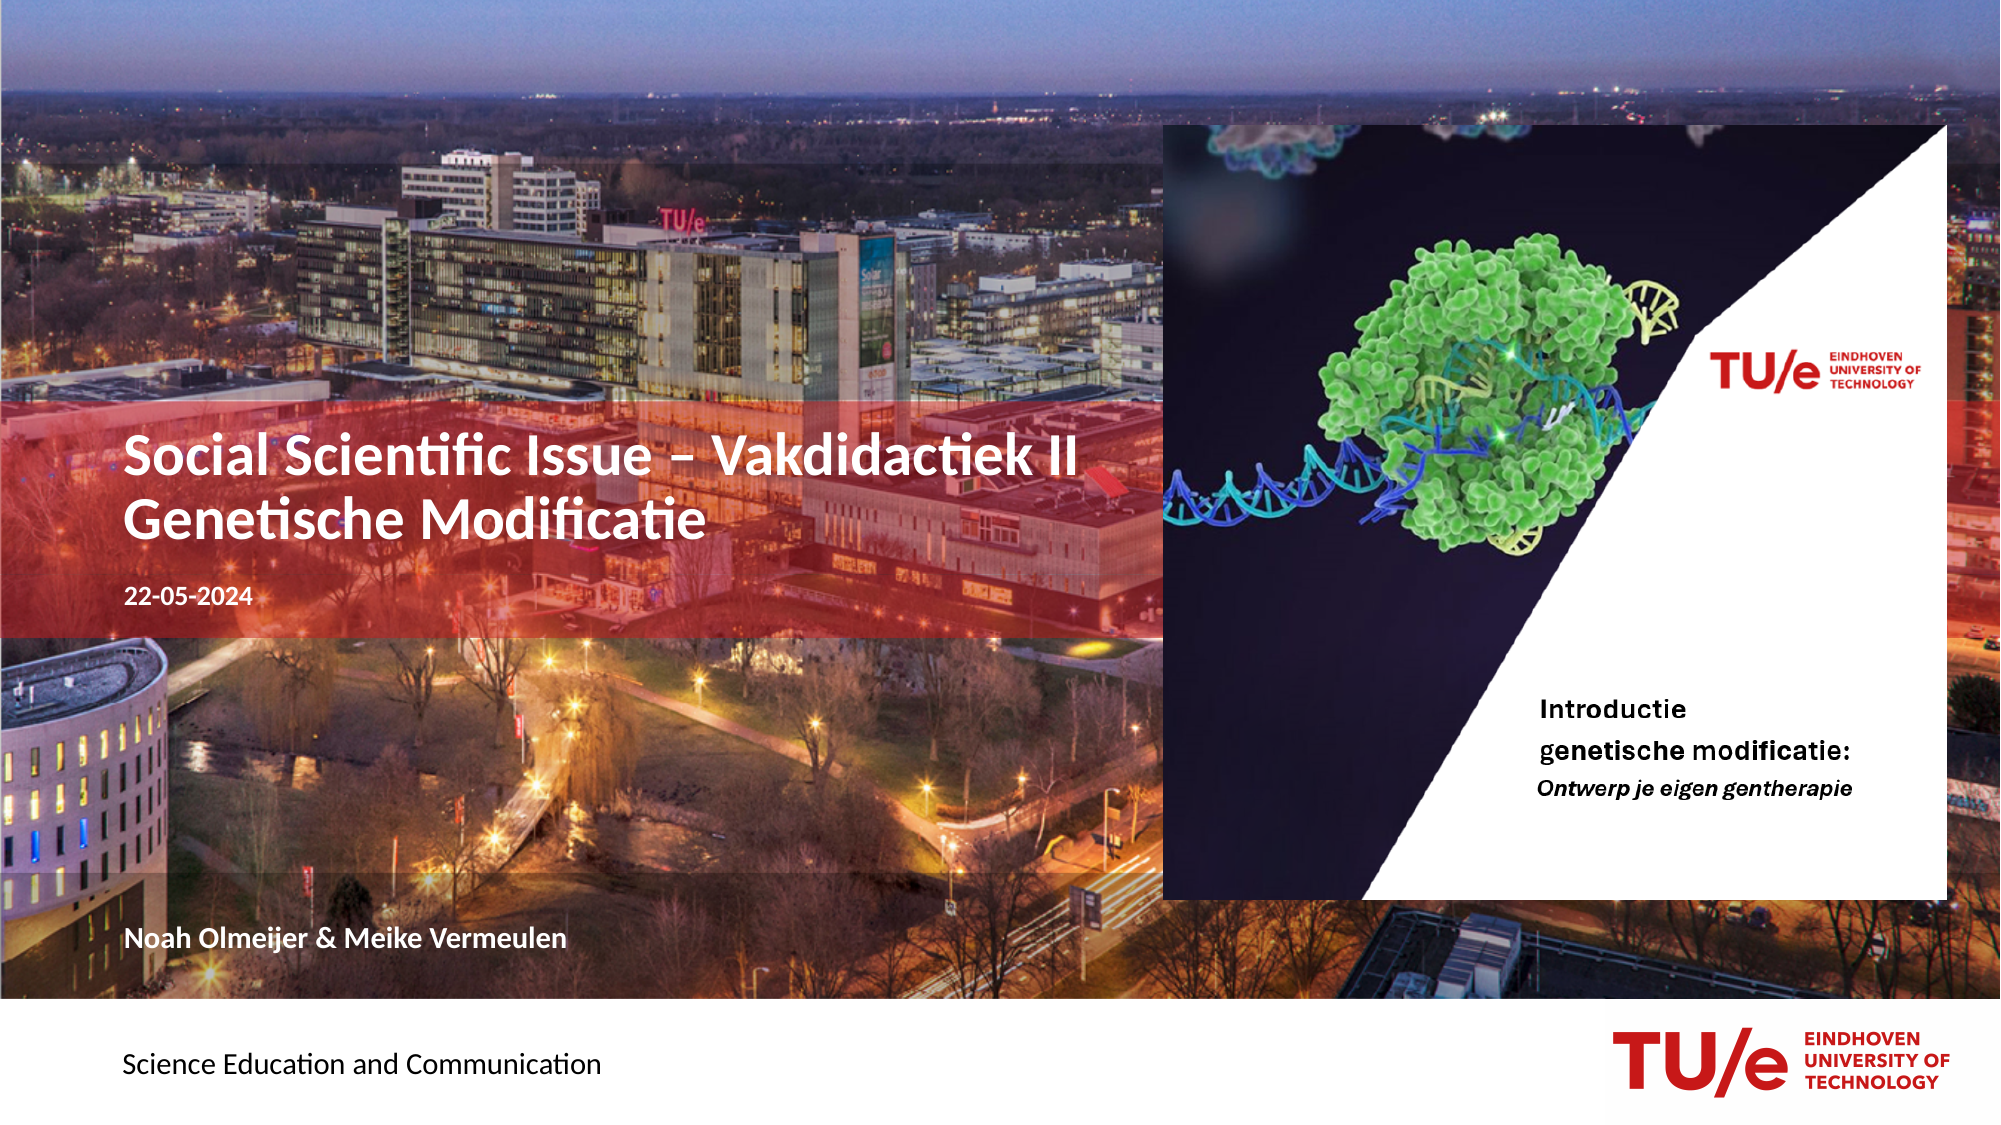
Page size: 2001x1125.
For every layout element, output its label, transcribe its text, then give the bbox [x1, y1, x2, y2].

list Science Education and Communication [0, 999, 1606, 1125]
picture [0, 0, 2000, 1125]
